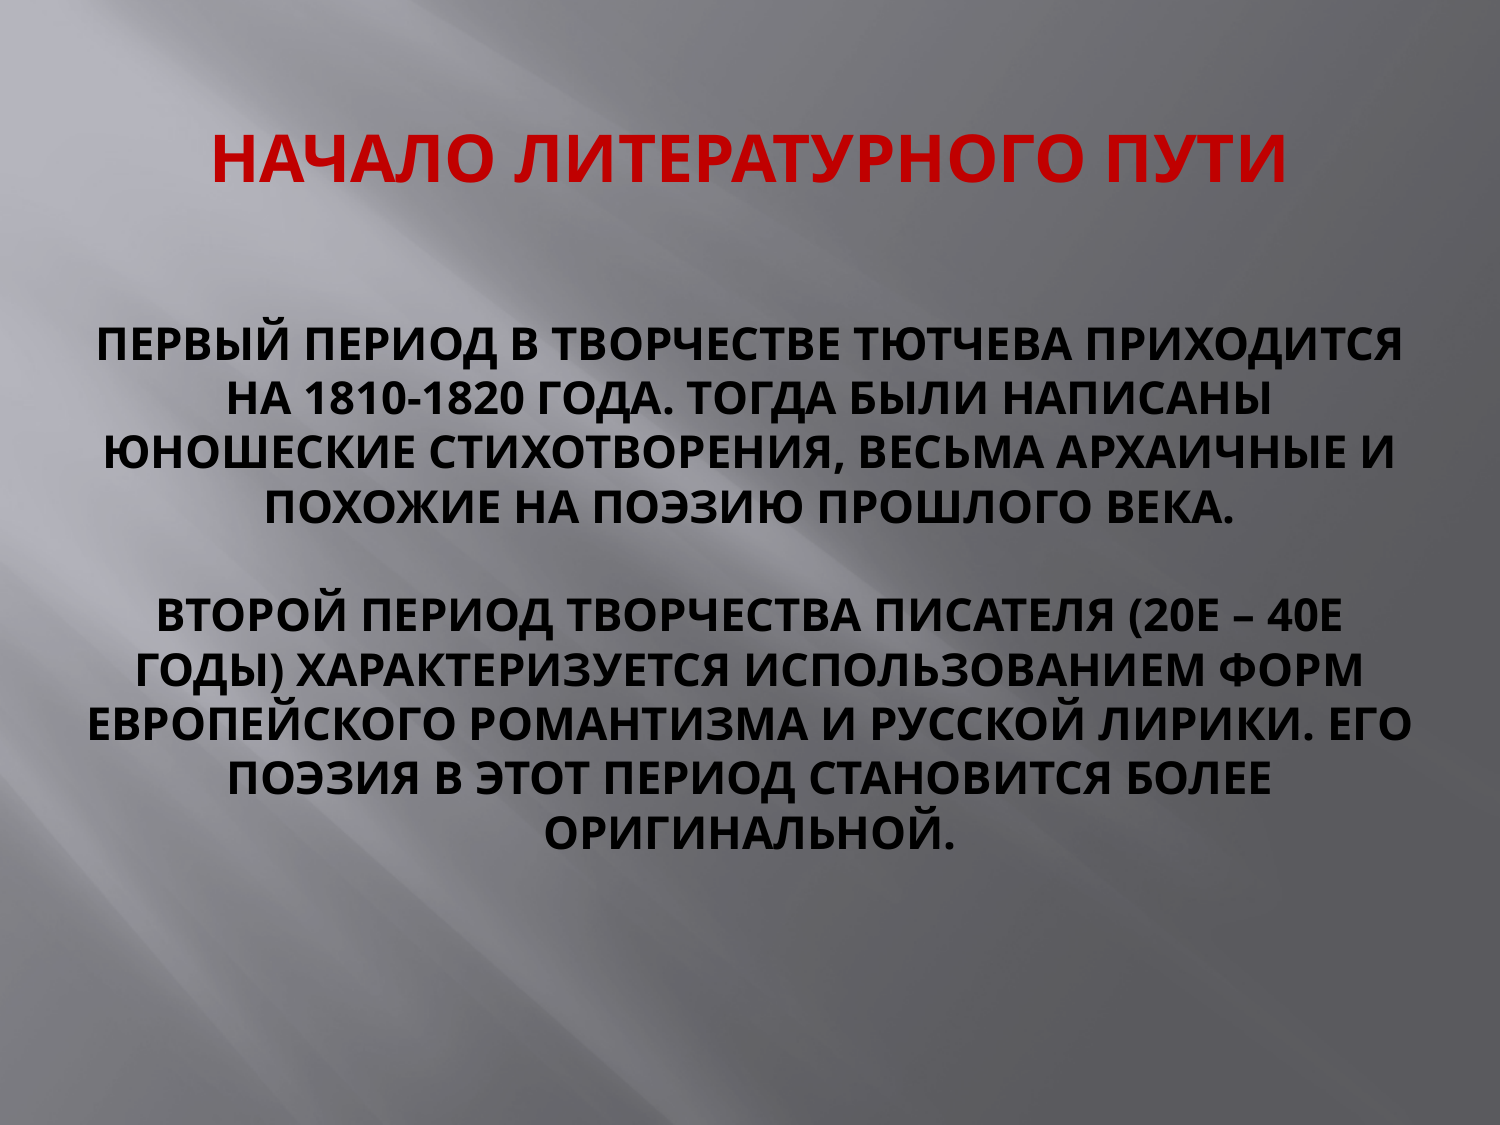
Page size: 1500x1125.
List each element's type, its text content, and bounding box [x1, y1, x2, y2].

title Начало литературного пути Первый период в творчестве Тютчева приходится на 1810-1820 года. Тогда были написаны юношеские стихотворения, весьма архаичные и похожие на поэзию прошлого века. Второй период творчества писателя (20е – 40е годы) характеризуется использованием форм европейского романтизма и русской лирики. Его поэзия в этот период становится более оригинальной. [75, 112, 1425, 913]
